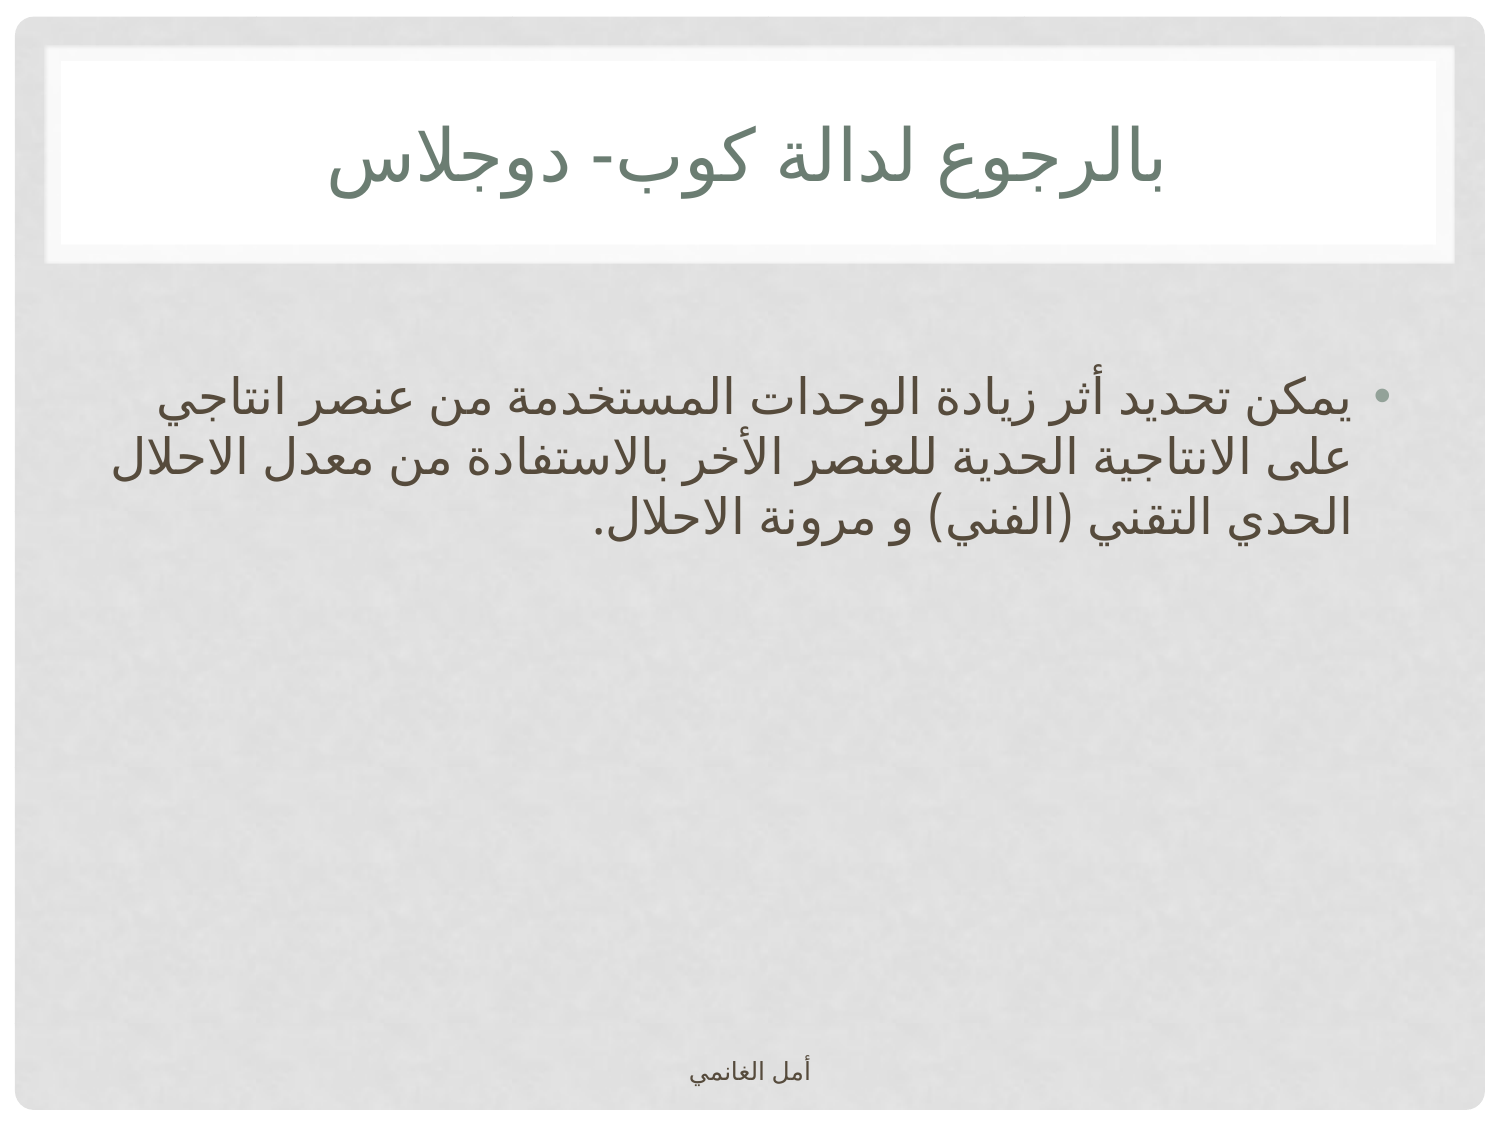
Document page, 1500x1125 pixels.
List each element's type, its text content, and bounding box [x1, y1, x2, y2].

title بالرجوع لدالة كوب- دوجلاس [69, 66, 1425, 238]
footer أمل الغانمي [512, 1042, 988, 1103]
